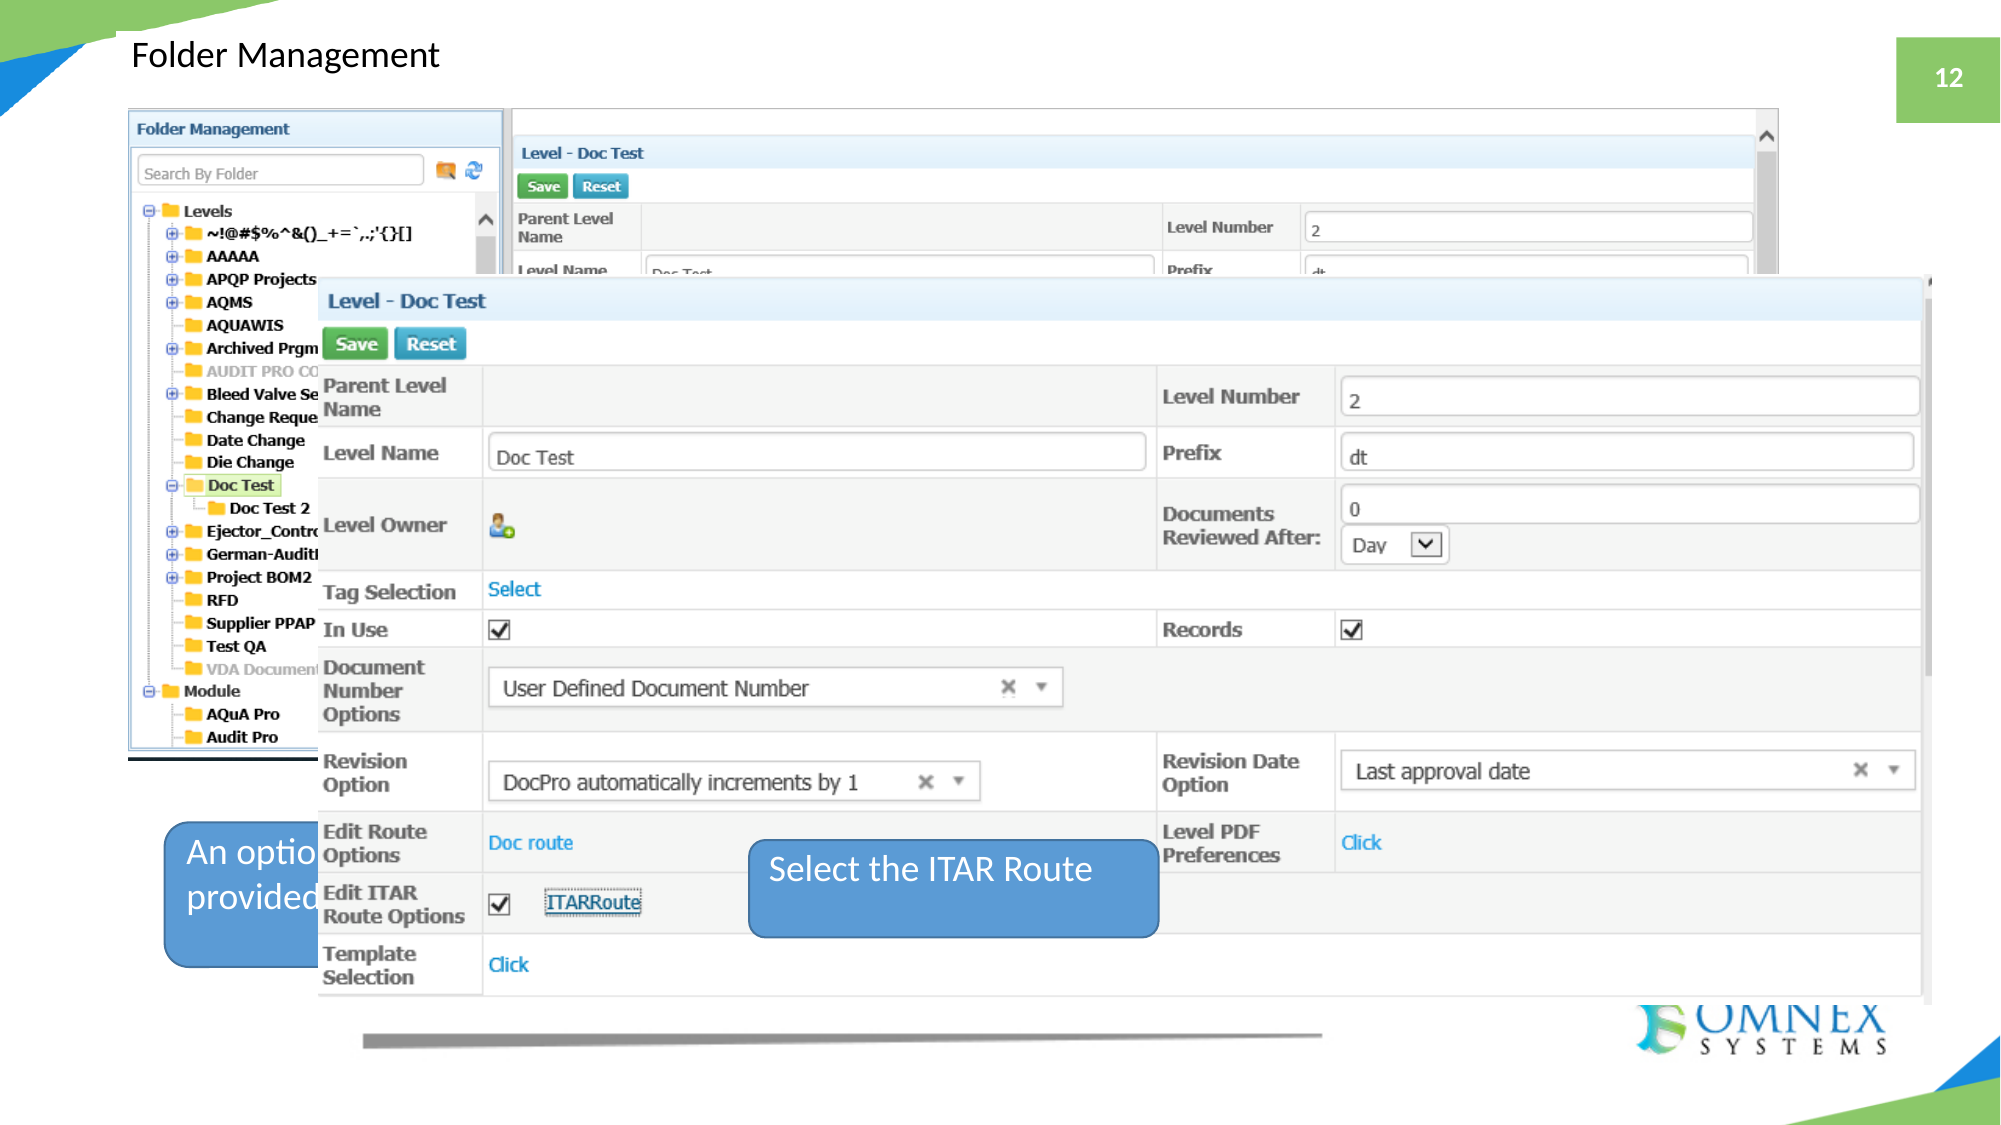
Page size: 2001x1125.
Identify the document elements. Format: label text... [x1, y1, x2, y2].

picture [349, 1013, 1354, 1062]
text_box An option to select ITAR route is provided in Folder Management [163, 821, 318, 969]
picture [0, 0, 2001, 1125]
text_box Folder Management [116, 31, 547, 75]
slide_number 12 [1919, 46, 2000, 106]
